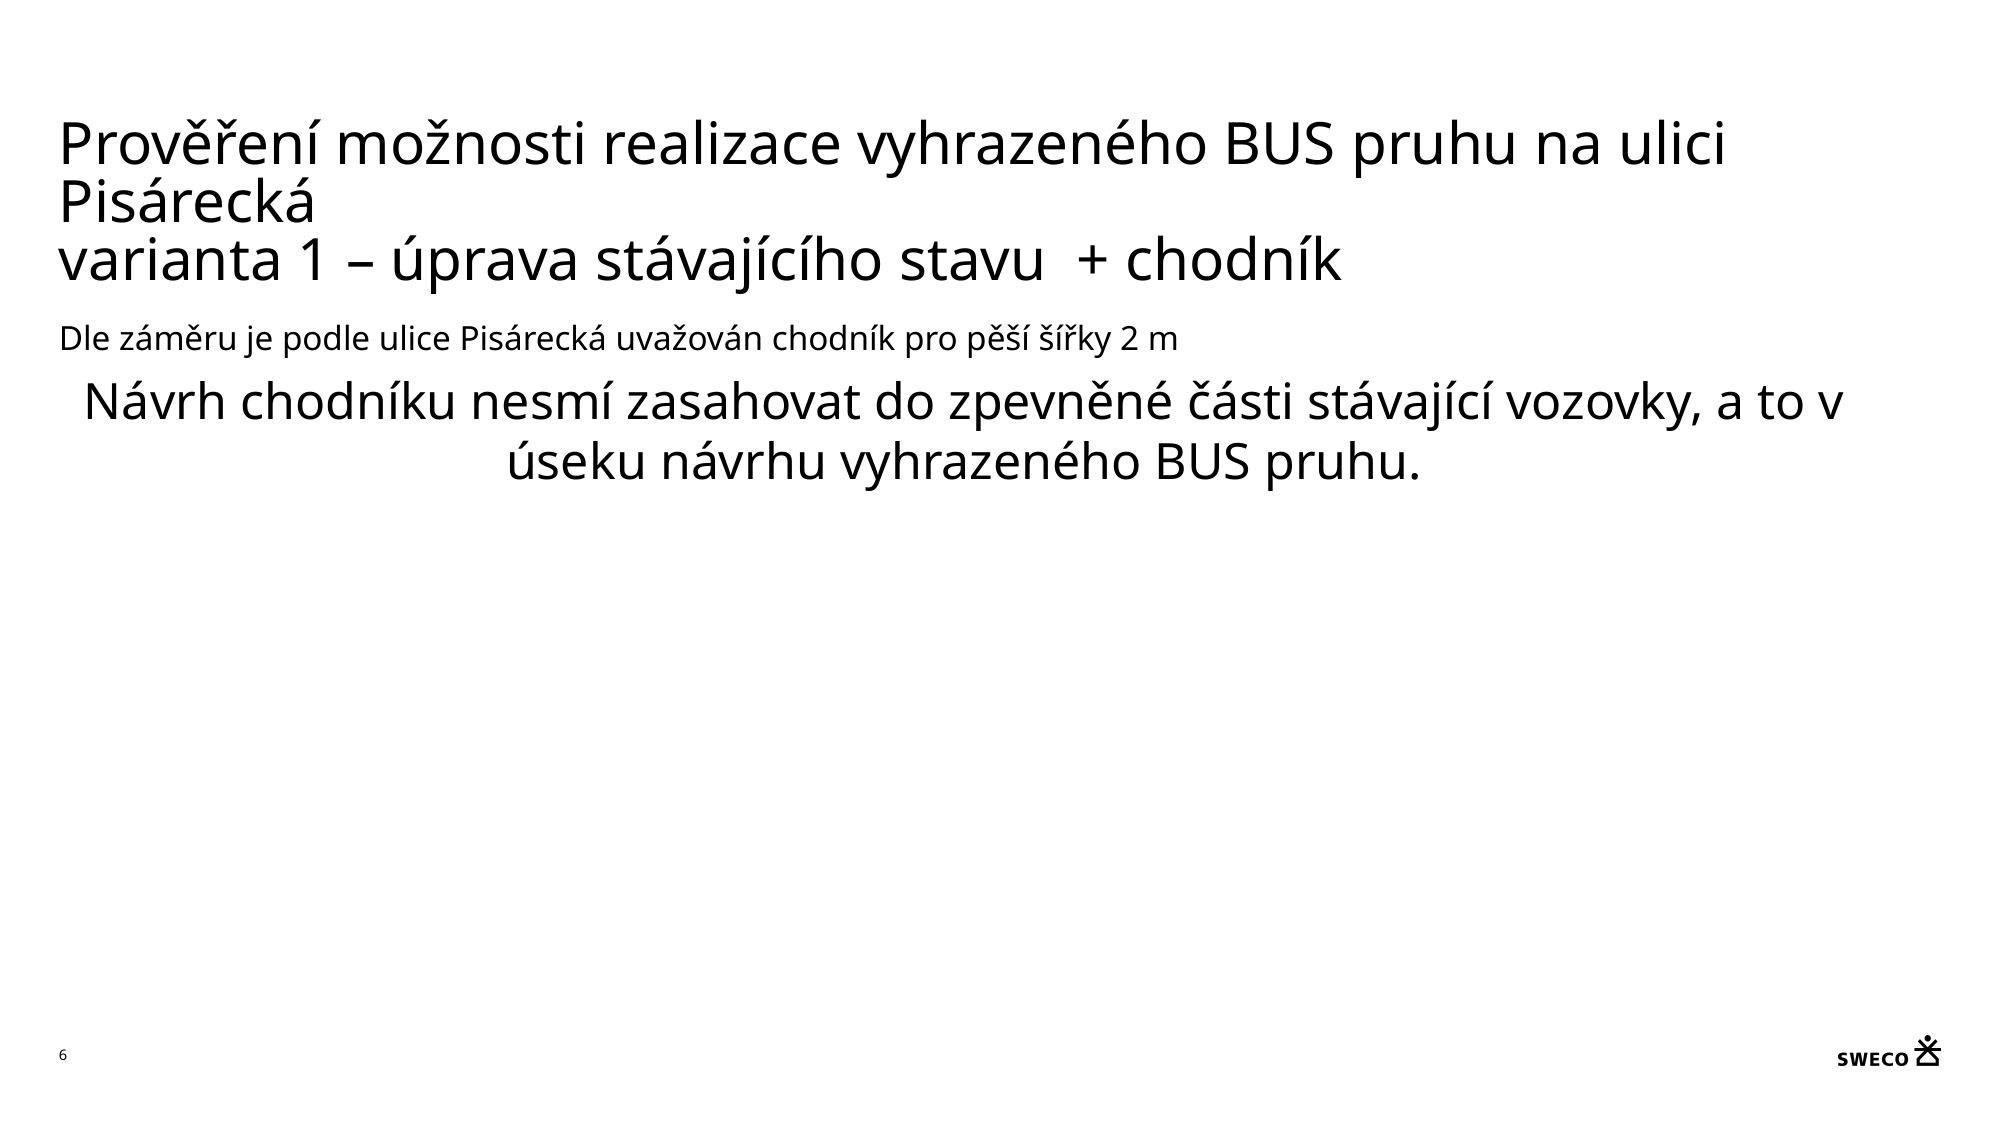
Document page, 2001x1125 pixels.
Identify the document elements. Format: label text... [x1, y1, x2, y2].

title Prověření možnosti realizace vyhrazeného BUS pruhu na ulici Pisárecká varianta 1 – úprava stávajícího stavu + chodník [58, 117, 1941, 209]
slide_number 6 [58, 1036, 118, 1066]
picture [1838, 1035, 1941, 1066]
list Dle záměru je podle ulice Pisárecká uvažován chodník pro pěší šířky 2 m Návrh chodníku nesmí zasahovat do zpevněné části stávající vozovky, a to v úseku návrhu vyhrazeného BUS pruhu. [58, 317, 1871, 970]
